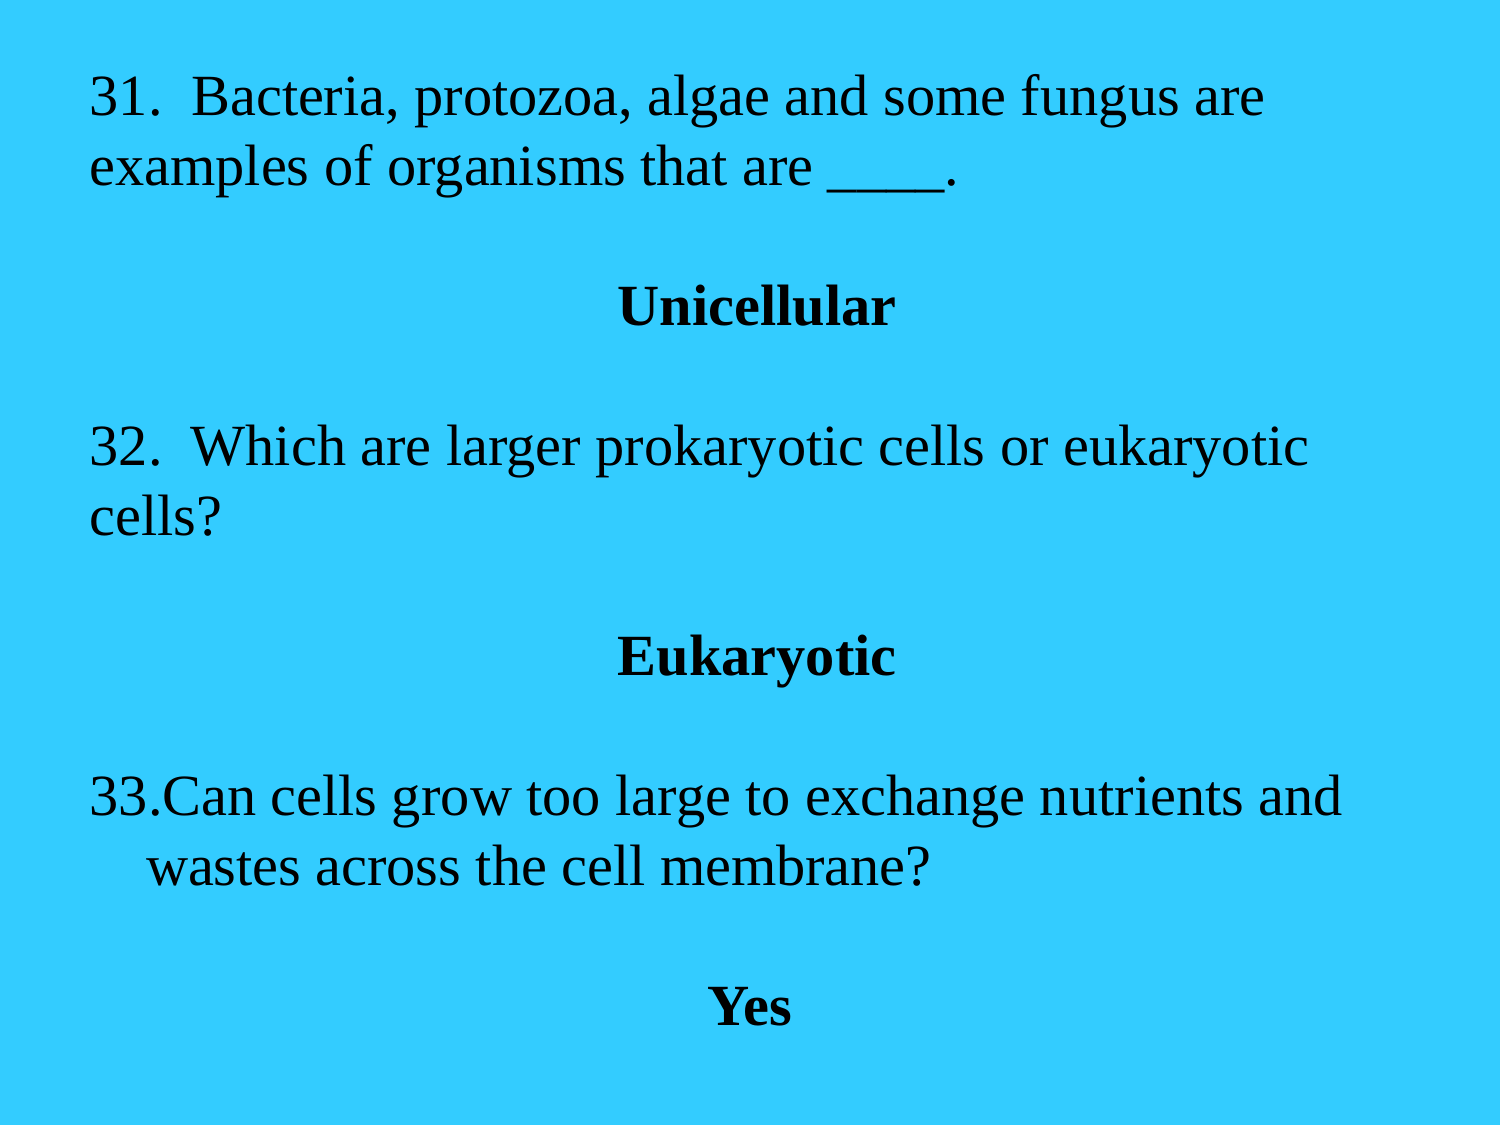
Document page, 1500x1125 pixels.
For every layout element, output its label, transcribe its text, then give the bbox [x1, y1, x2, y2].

text_box 31. Bacteria, protozoa, algae and some fungus are examples of organisms that are ____. Unicellular 32. Which are larger prokaryotic cells or eukaryotic cells? Eukaryotic Can cells grow too large to exchange nutrients and wastes across the cell membrane? Yes [74, 49, 1425, 1045]
